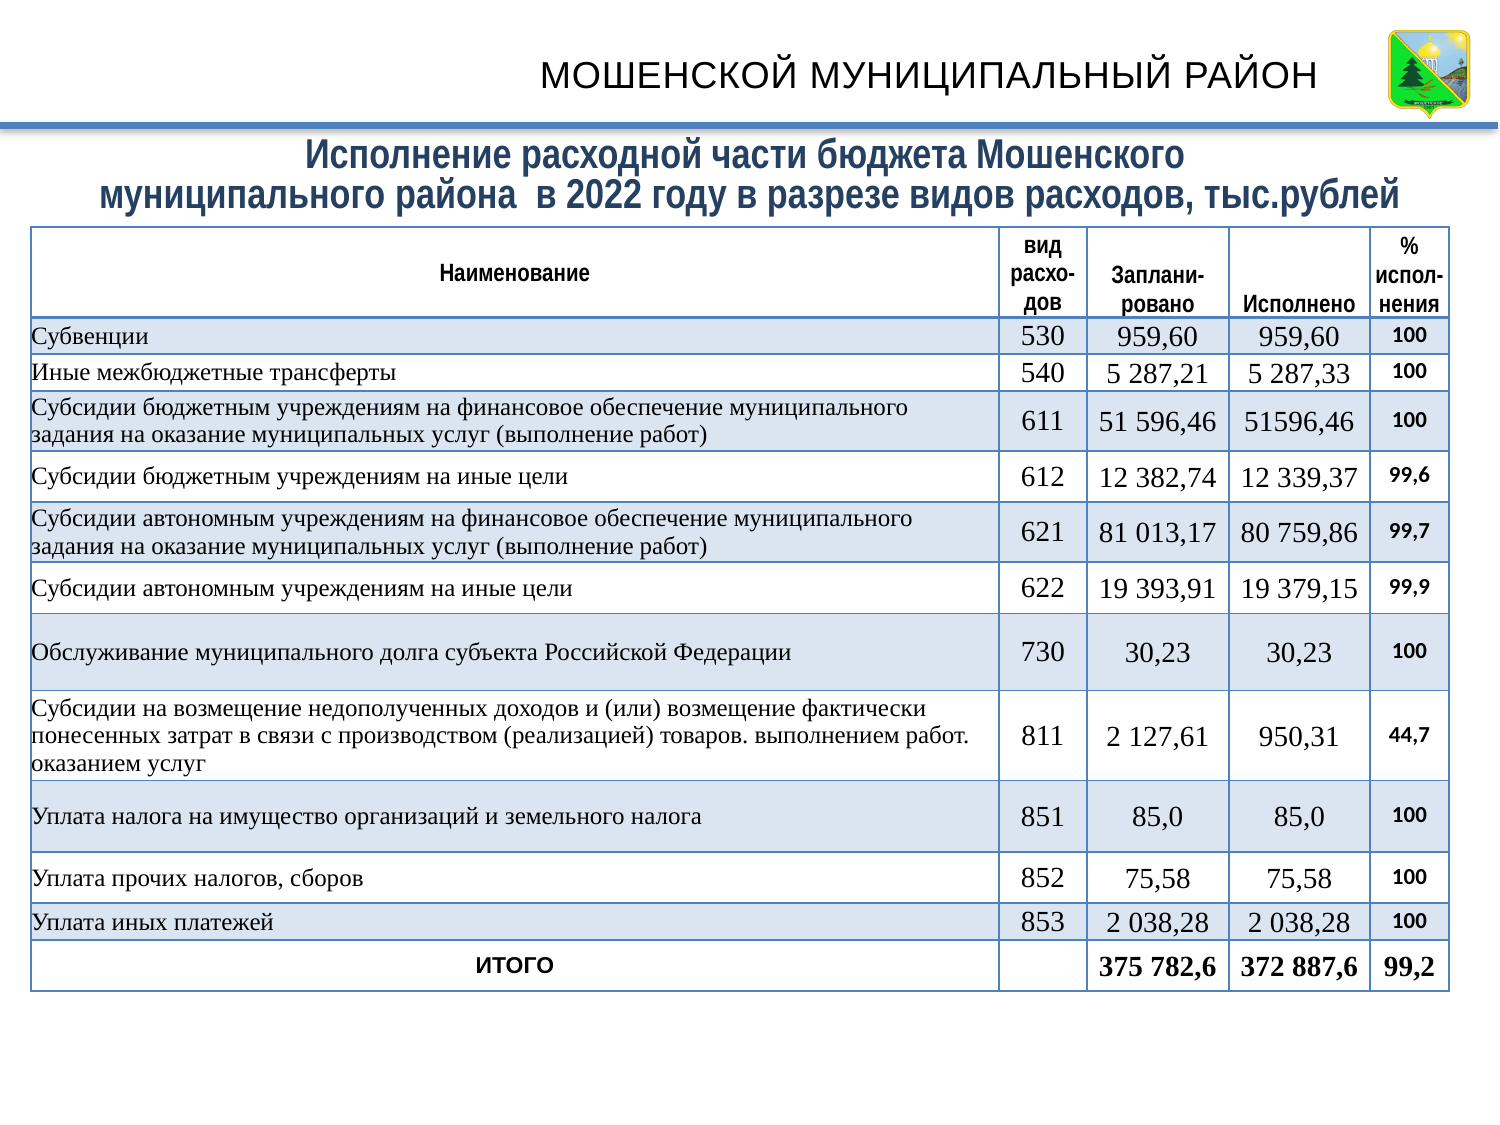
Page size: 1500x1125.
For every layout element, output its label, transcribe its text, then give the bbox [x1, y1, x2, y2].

table_cell 611 [1000, 392, 1086, 450]
table_cell 100 [1371, 319, 1448, 353]
table_cell 99,6 [1371, 452, 1448, 501]
table_cell Субвенции [32, 319, 998, 353]
table_cell 622 [1000, 563, 1086, 613]
table_cell 621 [1000, 503, 1086, 561]
table_cell 44,7 [1371, 691, 1448, 780]
table_cell 2 038,28 [1230, 904, 1369, 939]
table_cell 99,9 [1371, 563, 1448, 613]
text_box Исполнение расходной части бюджета Мошенского муниципального района в 2022 году в разрезе видов расходов, тыс.рублей [0, 134, 1500, 224]
table_header Заплани-ровано [1088, 228, 1228, 316]
table_cell 5 287,21 [1088, 355, 1228, 390]
table_cell Субсидии автономным учреждениям на иные цели [32, 563, 998, 613]
table_cell Субсидии на возмещение недополученных доходов и (или) возмещение фактически понесенных затрат в связи с производством (реализацией) товаров. выполнением работ. оказанием услуг [32, 691, 998, 780]
table_header Исполнено [1230, 228, 1369, 316]
table_cell 100 [1371, 853, 1448, 902]
table_cell 959,60 [1230, 319, 1369, 353]
table_cell 19 379,15 [1230, 563, 1369, 613]
table_cell 959,60 [1088, 319, 1228, 353]
table_cell 853 [1000, 904, 1086, 939]
table_cell Иные межбюджетные трансферты [32, 355, 998, 390]
table_cell 81 013,17 [1088, 503, 1228, 561]
table_cell 85,0 [1230, 781, 1369, 851]
table_cell 372 887,6 [1230, 941, 1369, 990]
table_cell 75,58 [1230, 853, 1369, 902]
table_cell Обслуживание муниципального долга субъекта Российской Федерации [32, 614, 998, 690]
table_cell 19 393,91 [1088, 563, 1228, 613]
table_header Наименование [32, 228, 998, 316]
table_cell 30,23 [1230, 614, 1369, 690]
table_cell 100 [1371, 355, 1448, 390]
table_cell 12 382,74 [1088, 452, 1228, 501]
table_cell Уплата прочих налогов, сборов [32, 853, 998, 902]
table_cell 852 [1000, 853, 1086, 902]
text_box МОШЕНСКОЙ МУНИЦИПАЛЬНЫЙ РАЙОН [525, 43, 1382, 104]
table_cell Субсидии автономным учреждениям на финансовое обеспечение муниципального задания на оказание муниципальных услуг (выполнение работ) [32, 503, 998, 561]
table_cell 811 [1000, 691, 1086, 780]
table_cell 51596,46 [1230, 392, 1369, 450]
table_cell Уплата налога на имущество организаций и земельного налога [32, 781, 998, 851]
table_cell 2 127,61 [1088, 691, 1228, 780]
picture [1387, 28, 1471, 120]
table_cell 12 339,37 [1230, 452, 1369, 501]
table_cell 540 [1000, 355, 1086, 390]
table_cell 730 [1000, 614, 1086, 690]
table_cell 100 [1371, 614, 1448, 690]
table_cell 5 287,33 [1230, 355, 1369, 390]
table_header % испол-нения [1371, 228, 1448, 316]
table_cell 99,2 [1371, 941, 1448, 990]
table_cell 100 [1371, 904, 1448, 939]
table_cell 851 [1000, 781, 1086, 851]
table_cell 950,31 [1230, 691, 1369, 780]
table_cell ИТОГО [32, 941, 998, 990]
table_cell 530 [1000, 319, 1086, 353]
table_cell 30,23 [1088, 614, 1228, 690]
table_cell 75,58 [1088, 853, 1228, 902]
table_cell 80 759,86 [1230, 503, 1369, 561]
table_cell 85,0 [1088, 781, 1228, 851]
table_cell 100 [1371, 781, 1448, 851]
table_cell 100 [1371, 392, 1448, 450]
table_cell [1000, 941, 1086, 990]
table_cell 2 038,28 [1088, 904, 1228, 939]
table_cell Уплата иных платежей [32, 904, 998, 939]
table_cell 612 [1000, 452, 1086, 501]
table_header вид расхо-дов [1000, 228, 1086, 316]
table_cell Субсидии бюджетным учреждениям на иные цели [32, 452, 998, 501]
table_cell Субсидии бюджетным учреждениям на финансовое обеспечение муниципального задания на оказание муниципальных услуг (выполнение работ) [32, 392, 998, 450]
table_cell 375 782,6 [1088, 941, 1228, 990]
table_cell 51 596,46 [1088, 392, 1228, 450]
table_cell 99,7 [1371, 503, 1448, 561]
